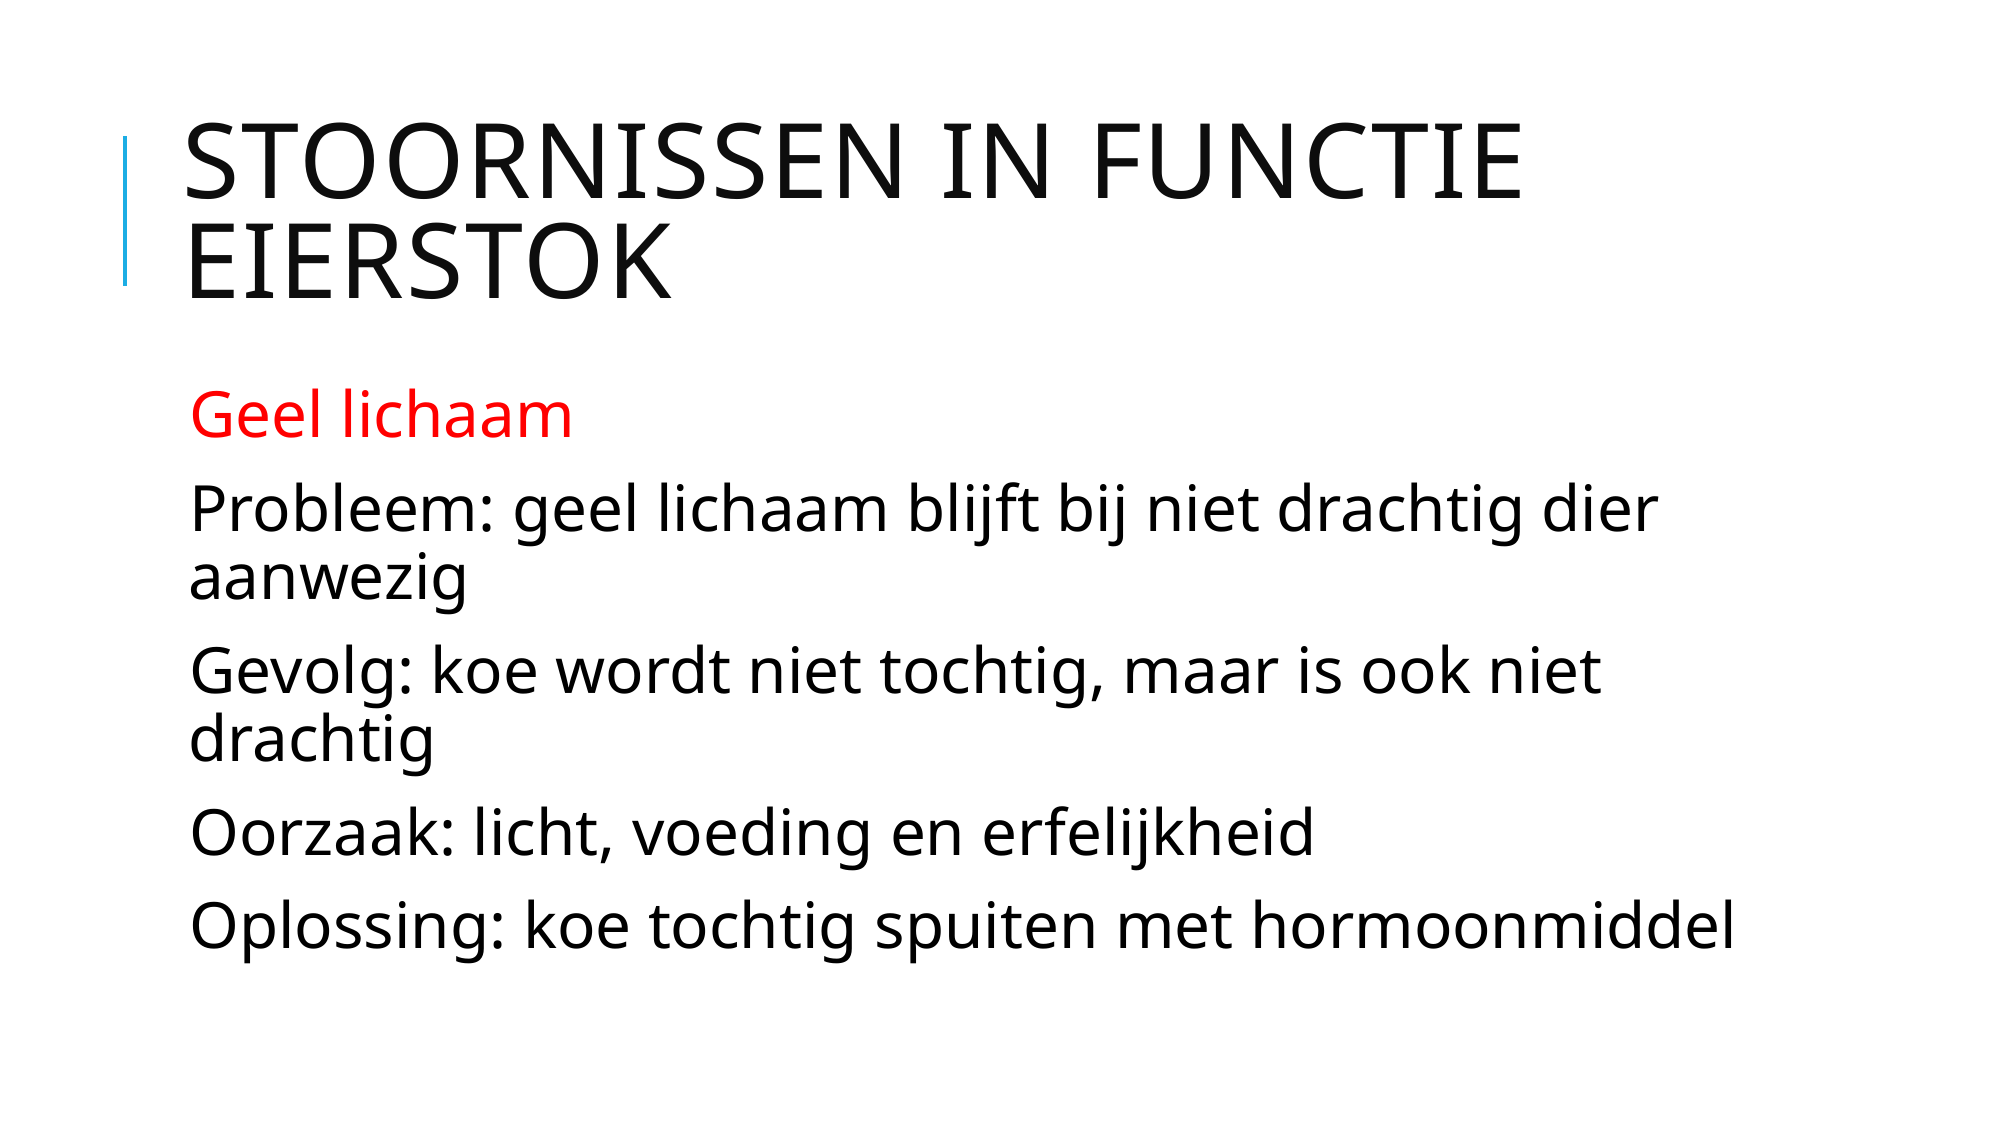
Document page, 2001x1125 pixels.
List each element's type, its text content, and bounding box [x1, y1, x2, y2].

list Geel lichaam Probleem: geel lichaam blijft bij niet drachtig dier aanwezig Gevolg: koe wordt niet tochtig, maar is ook niet drachtig Oorzaak: licht, voeding en erfelijkheid Oplossing: koe tochtig spuiten met hormoonmiddel [168, 375, 1763, 1035]
title Stoornissen in functie eierstok [168, 96, 1763, 342]
